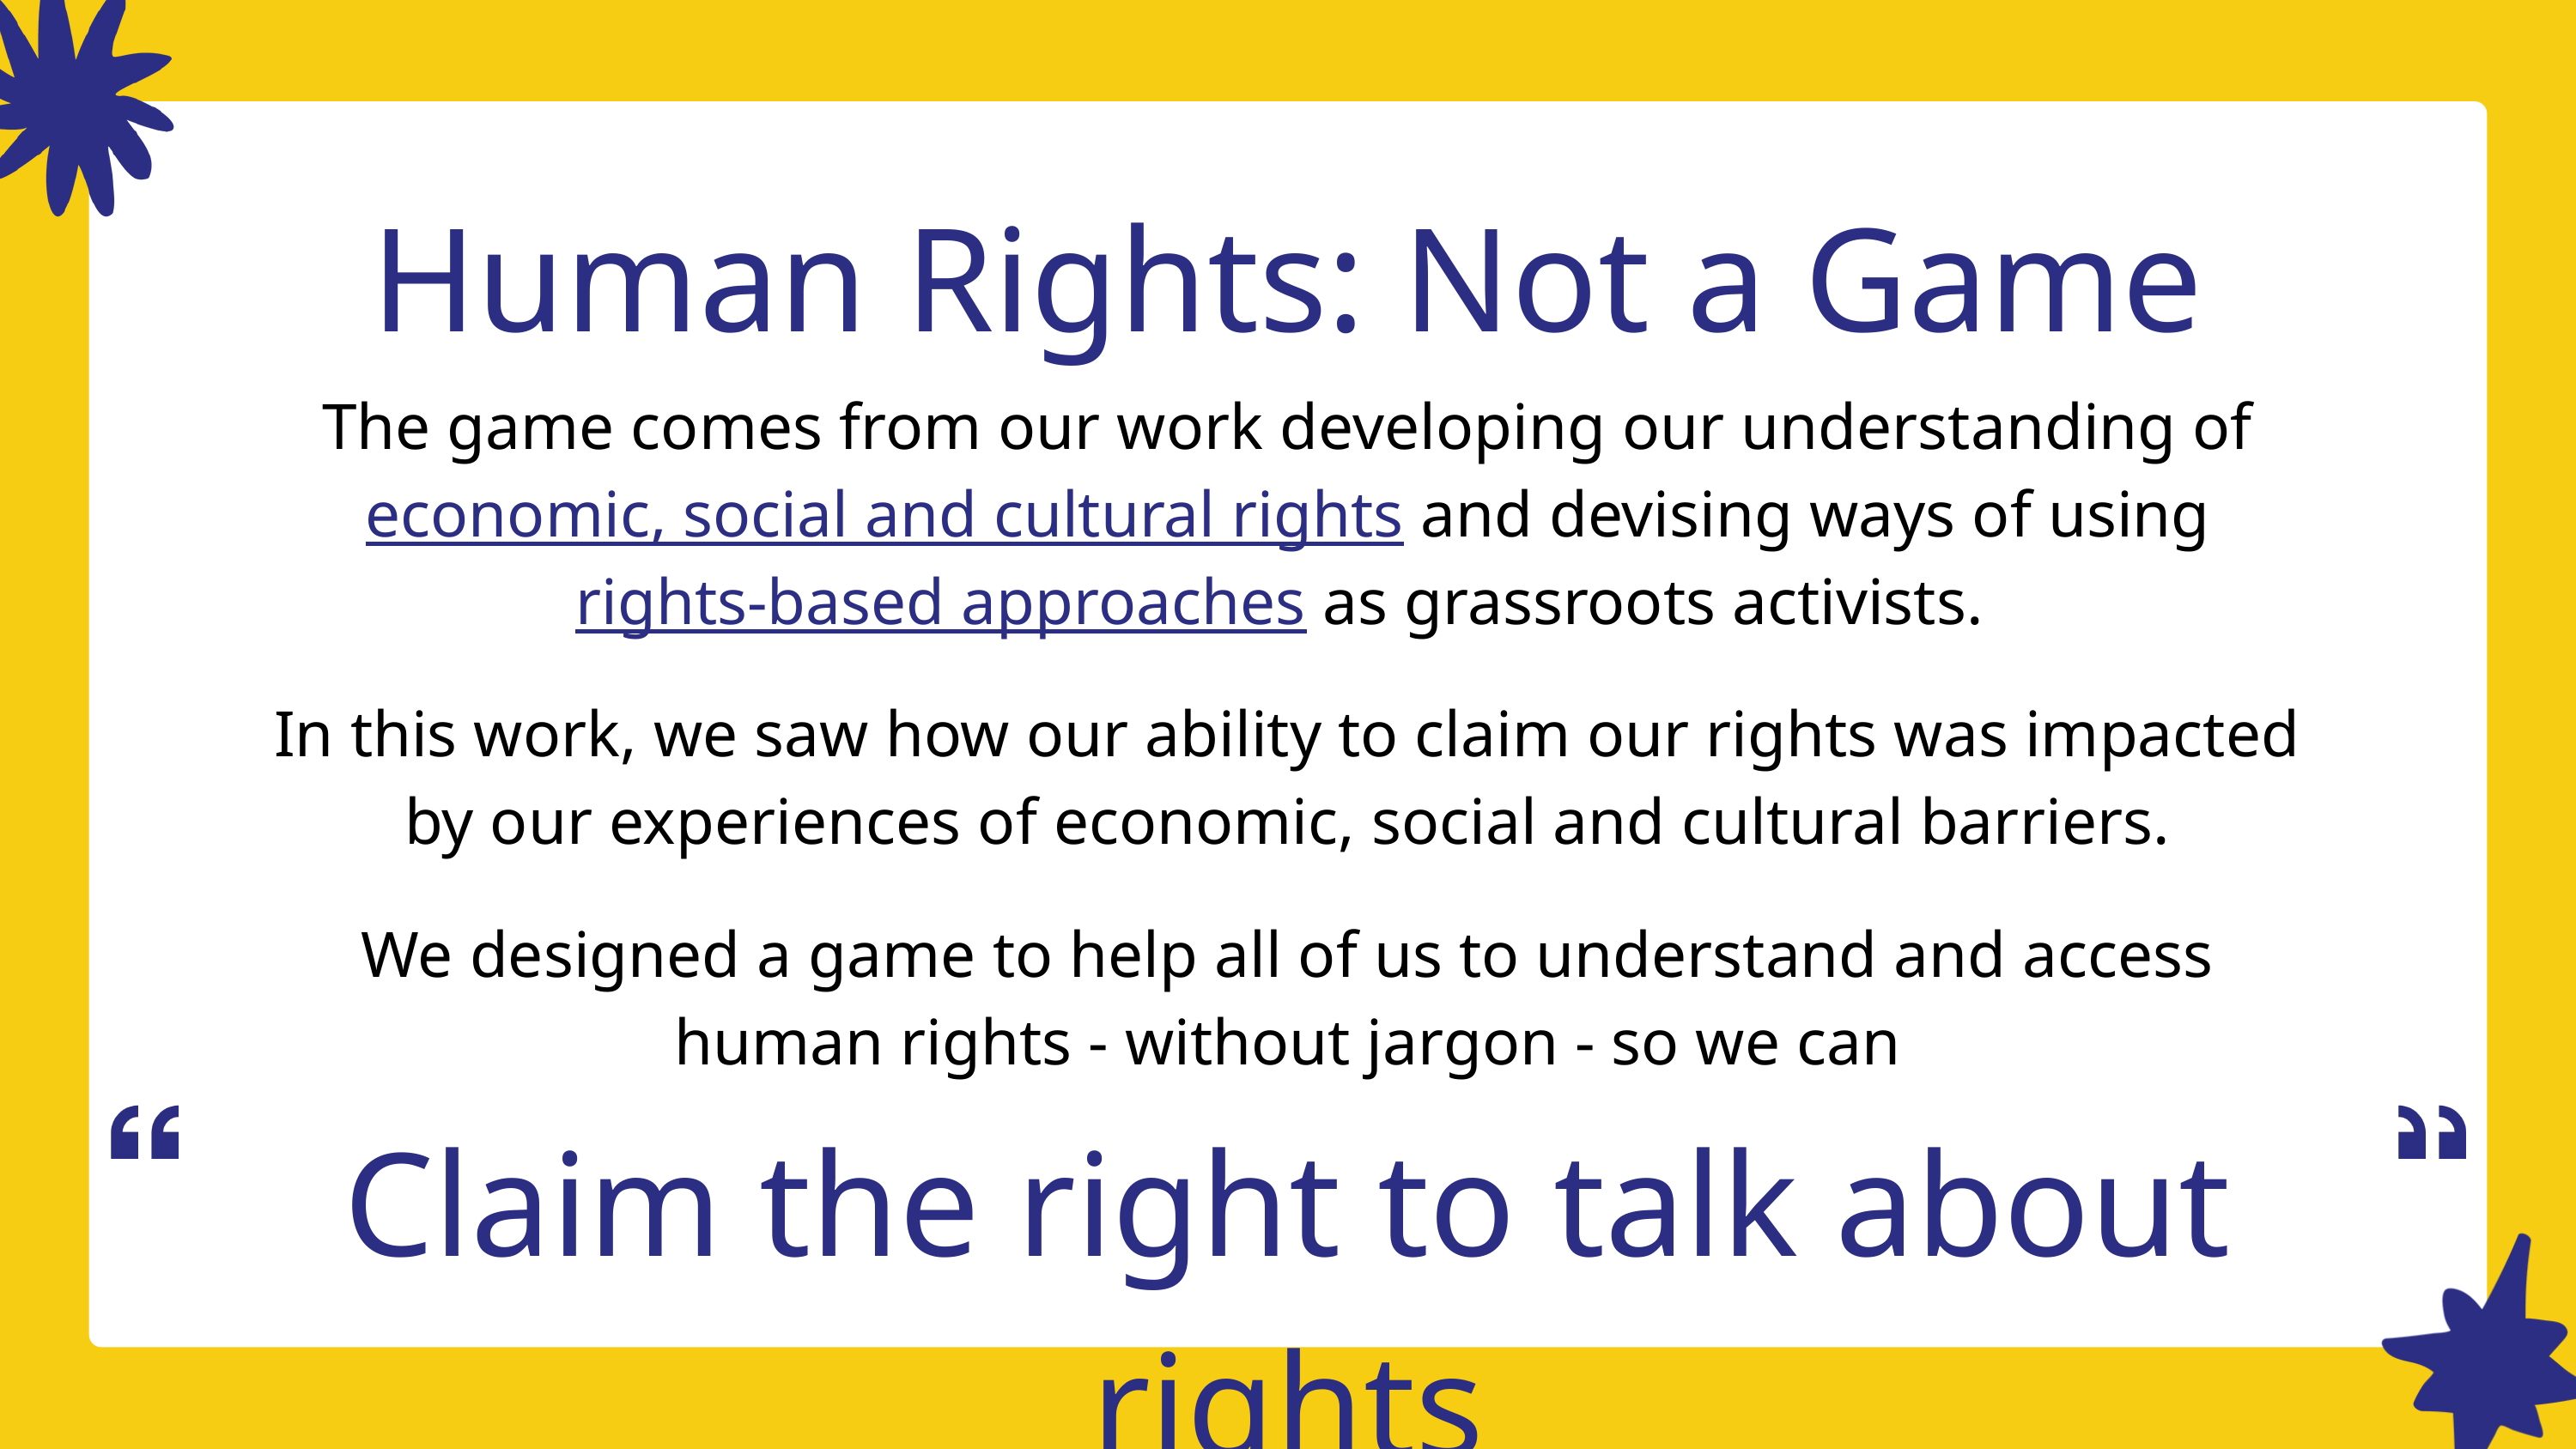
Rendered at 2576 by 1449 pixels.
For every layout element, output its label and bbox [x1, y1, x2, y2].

text_box [88, 1204, 2488, 1348]
picture [80, 1067, 210, 1197]
picture [2367, 1067, 2497, 1197]
text_box [2370, 1222, 2576, 1449]
text_box [88, 100, 2488, 1066]
text_box [161, 176, 2415, 1273]
text_box [0, 0, 185, 227]
